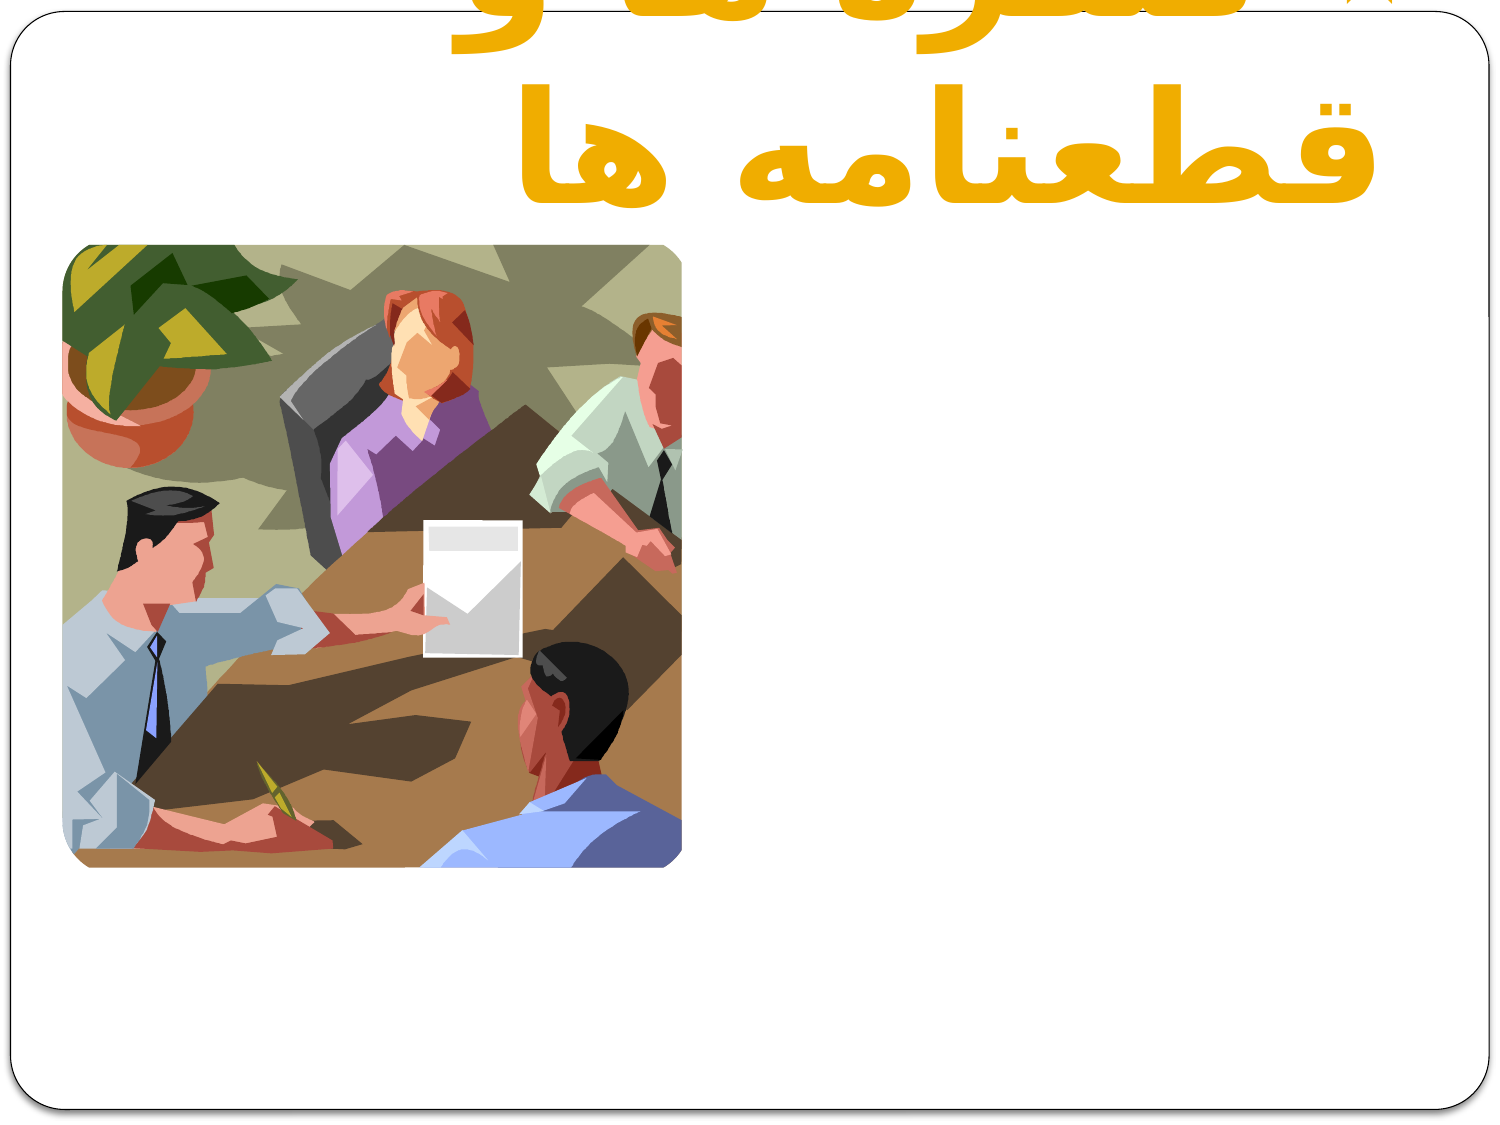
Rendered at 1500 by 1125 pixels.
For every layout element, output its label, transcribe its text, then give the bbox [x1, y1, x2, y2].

picture [62, 237, 691, 876]
title کنگره ها و قطعنامه ها [275, 62, 1438, 250]
